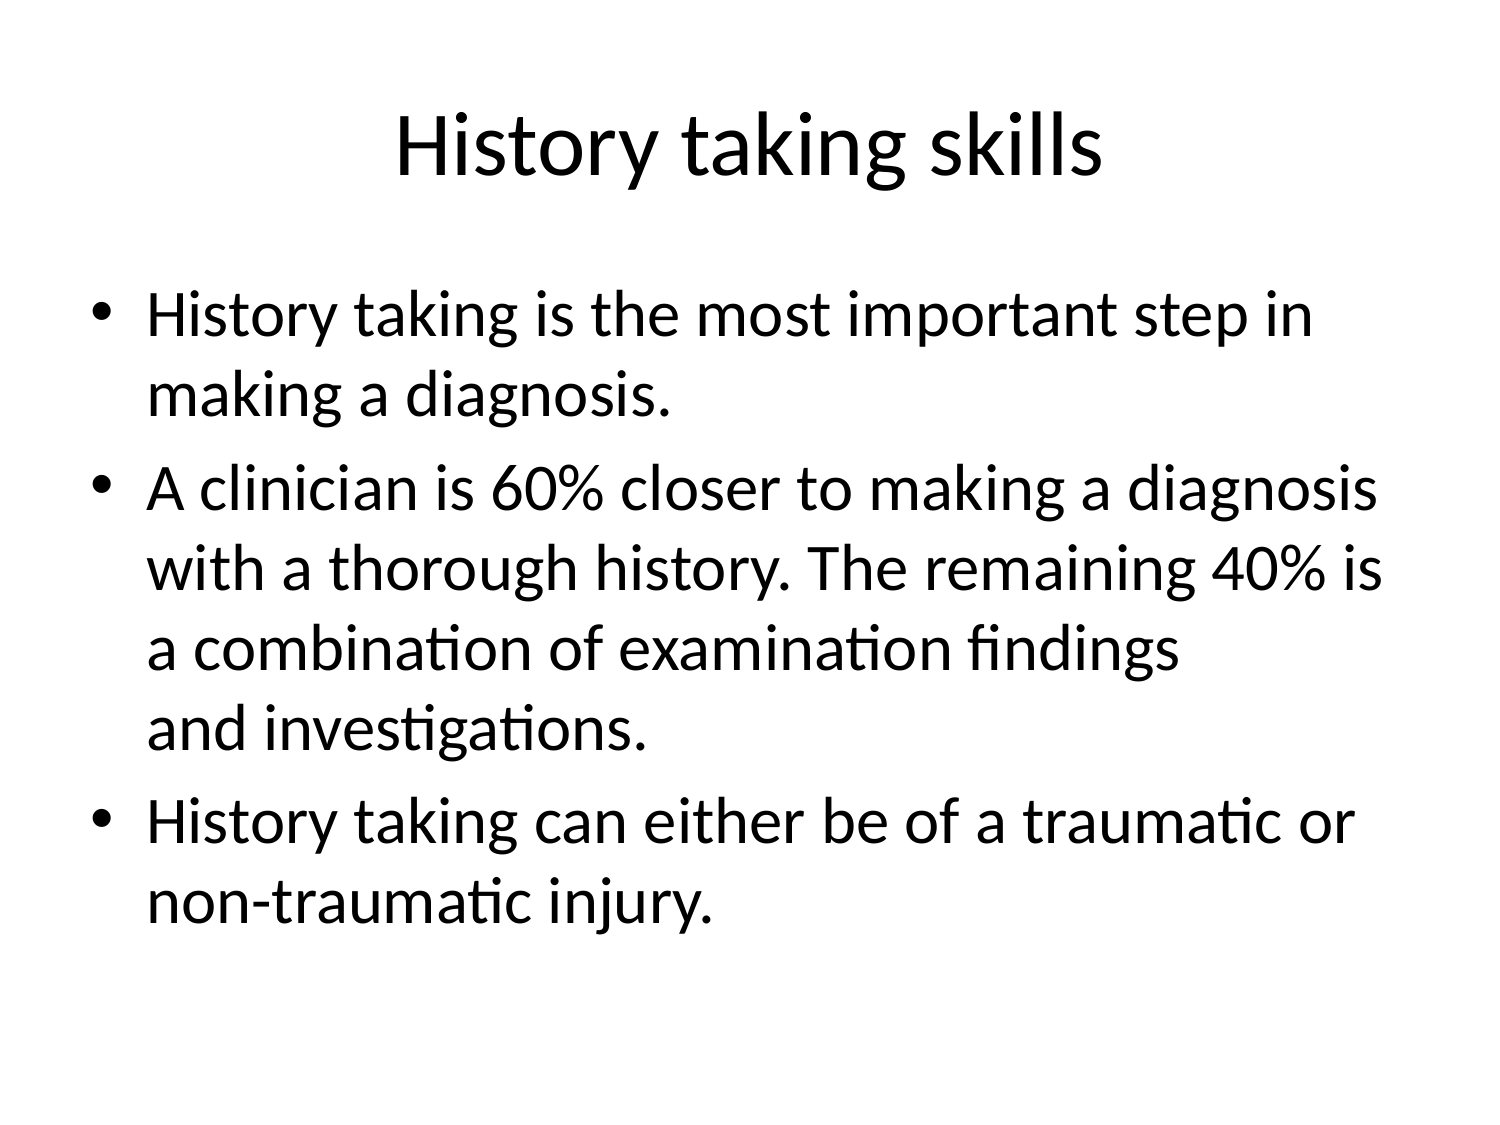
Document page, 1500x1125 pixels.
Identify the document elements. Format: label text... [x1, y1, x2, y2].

title History taking skills [75, 45, 1425, 233]
list History taking is the most important step in making a diagnosis. A clinician is 60% closer to making a diagnosis with a thorough history. The remaining 40% is a combination of examination findings and investigations. History taking can either be of a traumatic or non-traumatic injury. [75, 262, 1425, 1005]
